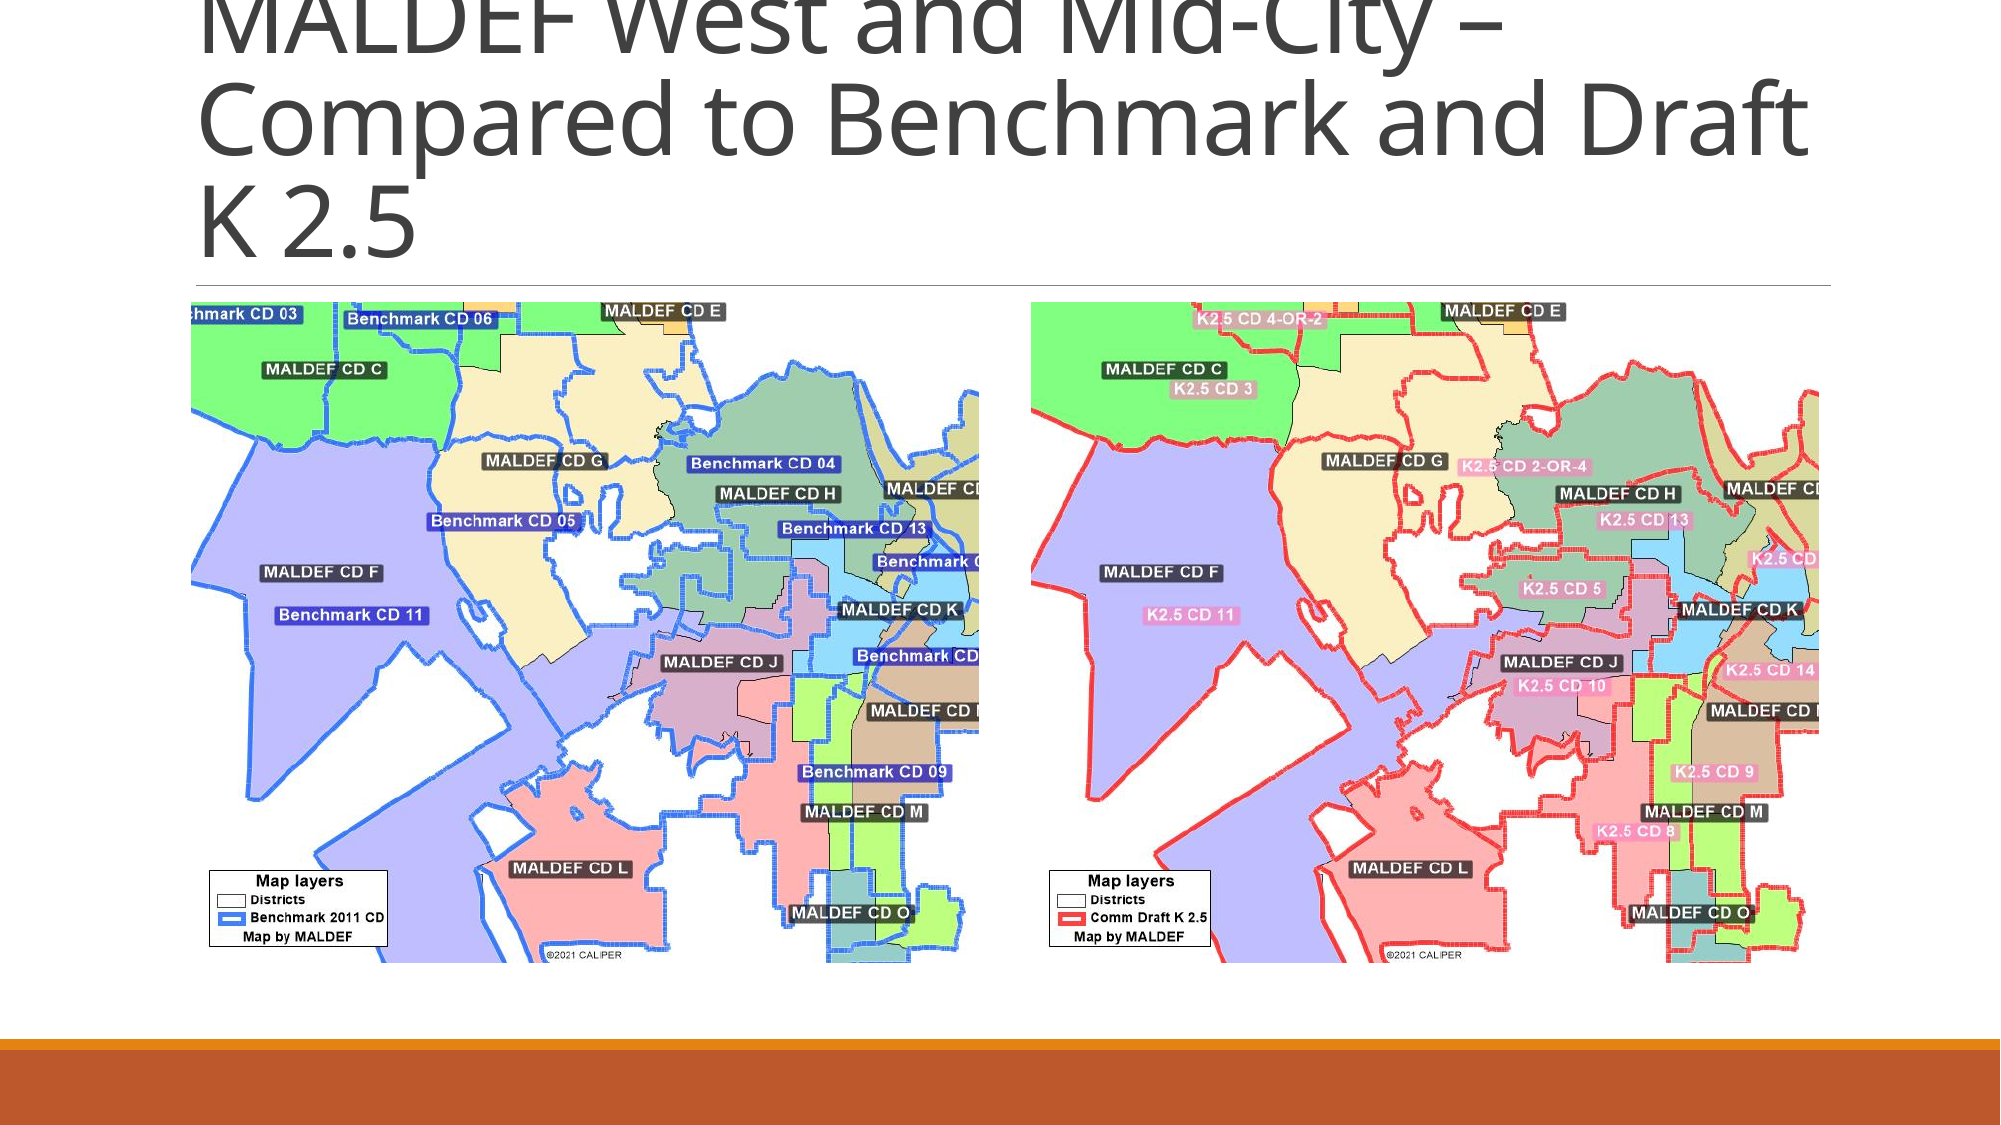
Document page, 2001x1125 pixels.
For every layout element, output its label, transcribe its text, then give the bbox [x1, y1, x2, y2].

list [1030, 302, 1820, 964]
title MALDEF West and Mid-City – Compared to Benchmark and Draft K 2.5 [180, 47, 1830, 285]
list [190, 302, 980, 964]
